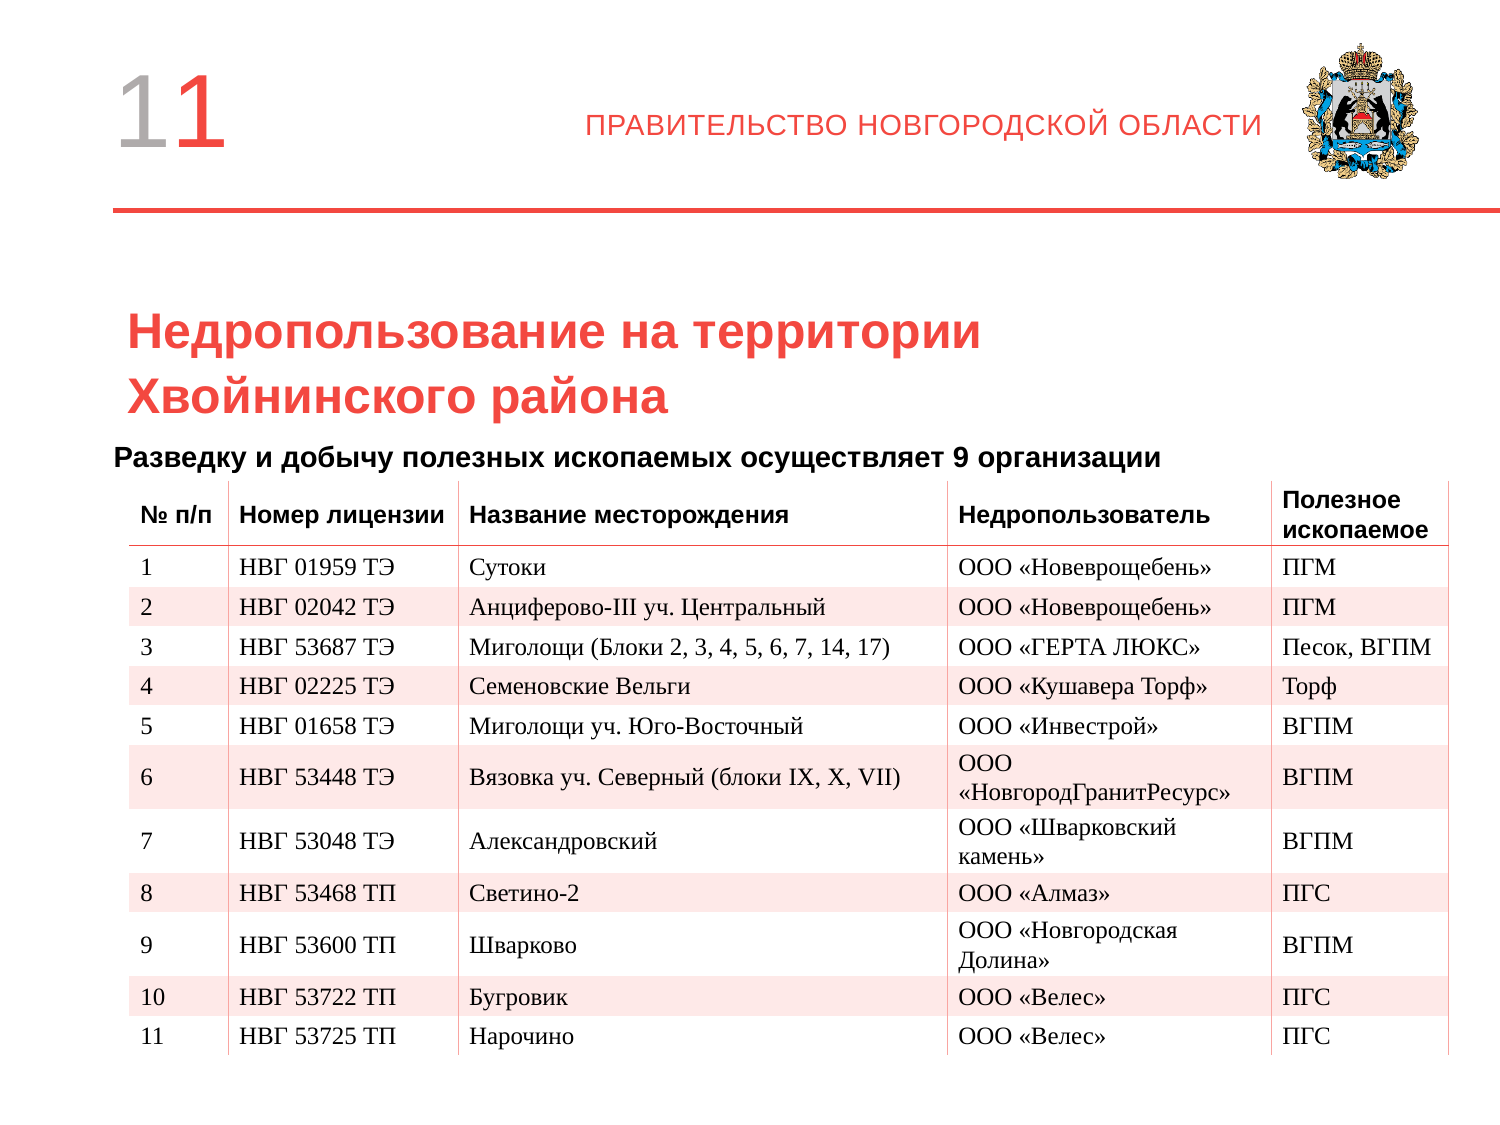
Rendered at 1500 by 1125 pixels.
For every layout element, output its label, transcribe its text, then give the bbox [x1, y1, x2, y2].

table_cell ВГПМ [1272, 912, 1448, 976]
table_cell ООО «Новеврощебень» [948, 587, 1271, 626]
table_cell 10 [129, 976, 228, 1016]
table_cell ПГМ [1272, 587, 1448, 626]
table_cell Бугровик [459, 976, 947, 1016]
text_box Разведку и добычу полезных ископаемых осуществляет 9 организации [98, 430, 1200, 481]
table_cell ООО «Новгородская Долина» [948, 912, 1271, 976]
table_cell ООО «Велес» [948, 976, 1271, 1016]
table_cell ВГПМ [1272, 745, 1448, 809]
table_cell Нарочино [459, 1016, 947, 1055]
table_cell Шварково [459, 912, 947, 976]
table_cell ООО «Велес» [948, 1016, 1271, 1055]
table_cell 5 [129, 705, 228, 745]
table_cell Миголощи уч. Юго-Восточный [459, 705, 947, 745]
table_cell Сутоки [459, 546, 947, 587]
table_cell ПГС [1272, 1016, 1448, 1055]
table_cell 2 [129, 587, 228, 626]
table_cell НВГ 53687 ТЭ [229, 626, 458, 666]
table_cell НВГ 53725 ТП [229, 1016, 458, 1055]
text_box 11 [98, 36, 312, 177]
table_cell 11 [129, 1016, 228, 1055]
table_cell 4 [129, 666, 228, 705]
text_box Недропользование на территории Хвойнинского района [113, 287, 1407, 431]
table_header Недропользователь [948, 482, 1271, 545]
table_cell 9 [129, 912, 228, 976]
table_cell ПГС [1272, 873, 1448, 912]
table_cell Песок, ВГПМ [1272, 626, 1448, 666]
table_cell Торф [1272, 666, 1448, 705]
table_cell НВГ 01658 ТЭ [229, 705, 458, 745]
table_cell ООО «НовгородГранитРесурс» [948, 745, 1271, 809]
table_cell ООО «Алмаз» [948, 873, 1271, 912]
table_cell НВГ 53448 ТЭ [229, 745, 458, 809]
table_cell НВГ 53048 ТЭ [229, 809, 458, 873]
table_cell 8 [129, 873, 228, 912]
table_cell ООО «Новеврощебень» [948, 546, 1271, 587]
table_cell Семеновские Вельги [459, 666, 947, 705]
table_cell НВГ 02225 ТЭ [229, 666, 458, 705]
table_cell ООО «Инвестрой» [948, 705, 1271, 745]
table_header Название месторождения [459, 482, 947, 545]
table_header № п/п [129, 482, 228, 545]
table_cell ВГПМ [1272, 809, 1448, 873]
table_cell НВГ 01959 ТЭ [229, 546, 458, 587]
table_cell НВГ 02042 ТЭ [229, 587, 458, 626]
table_cell Светино-2 [459, 873, 947, 912]
table_cell 1 [129, 546, 228, 587]
table_cell 3 [129, 626, 228, 666]
picture [1302, 43, 1419, 179]
table_cell 6 [129, 745, 228, 809]
table_cell ООО «Шварковский камень» [948, 809, 1271, 873]
table_cell НВГ 53600 ТП [229, 912, 458, 976]
table_cell 7 [129, 809, 228, 873]
table_cell ВГПМ [1272, 705, 1448, 745]
table_cell Александровский [459, 809, 947, 873]
table_cell НВГ 53722 ТП [229, 976, 458, 1016]
table_cell ООО «Кушавера Торф» [948, 666, 1271, 705]
table_cell ООО «ГЕРТА ЛЮКС» [948, 626, 1271, 666]
table_cell Анциферово-III уч. Центральный [459, 587, 947, 626]
table_cell ПГМ [1272, 546, 1448, 587]
table_header Полезное ископаемое [1272, 482, 1448, 545]
table_header Номер лицензии [229, 482, 458, 545]
table_cell НВГ 53468 ТП [229, 873, 458, 912]
table_cell ПГС [1272, 976, 1448, 1016]
text_box ПРАВИТЕЛЬСТВО НОВГОРОДСКОЙ ОБЛАСТИ [570, 102, 1302, 147]
table_cell Вязовка уч. Северный (блоки IX, X, VII) [459, 745, 947, 809]
table_cell Миголощи (Блоки 2, 3, 4, 5, 6, 7, 14, 17) [459, 626, 947, 666]
